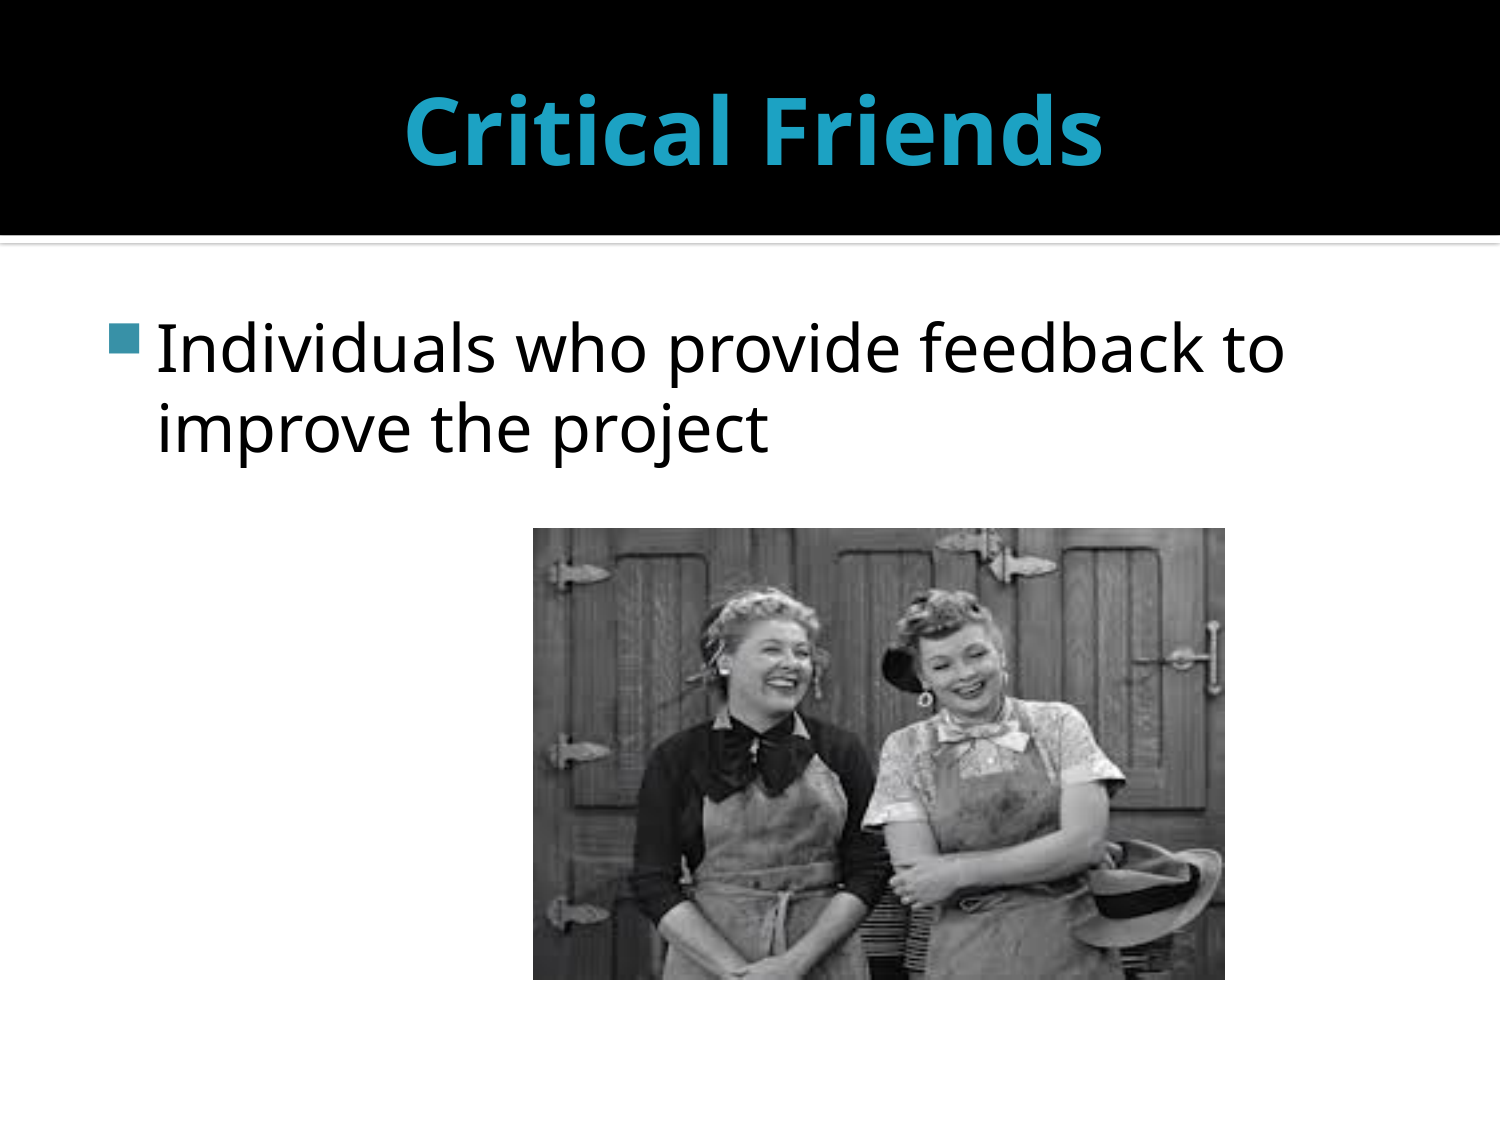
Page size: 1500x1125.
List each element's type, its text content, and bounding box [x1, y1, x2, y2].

picture [533, 528, 1225, 980]
title Critical Friends [75, 25, 1425, 231]
list Individuals who provide feedback to improve the project [75, 291, 1425, 1050]
